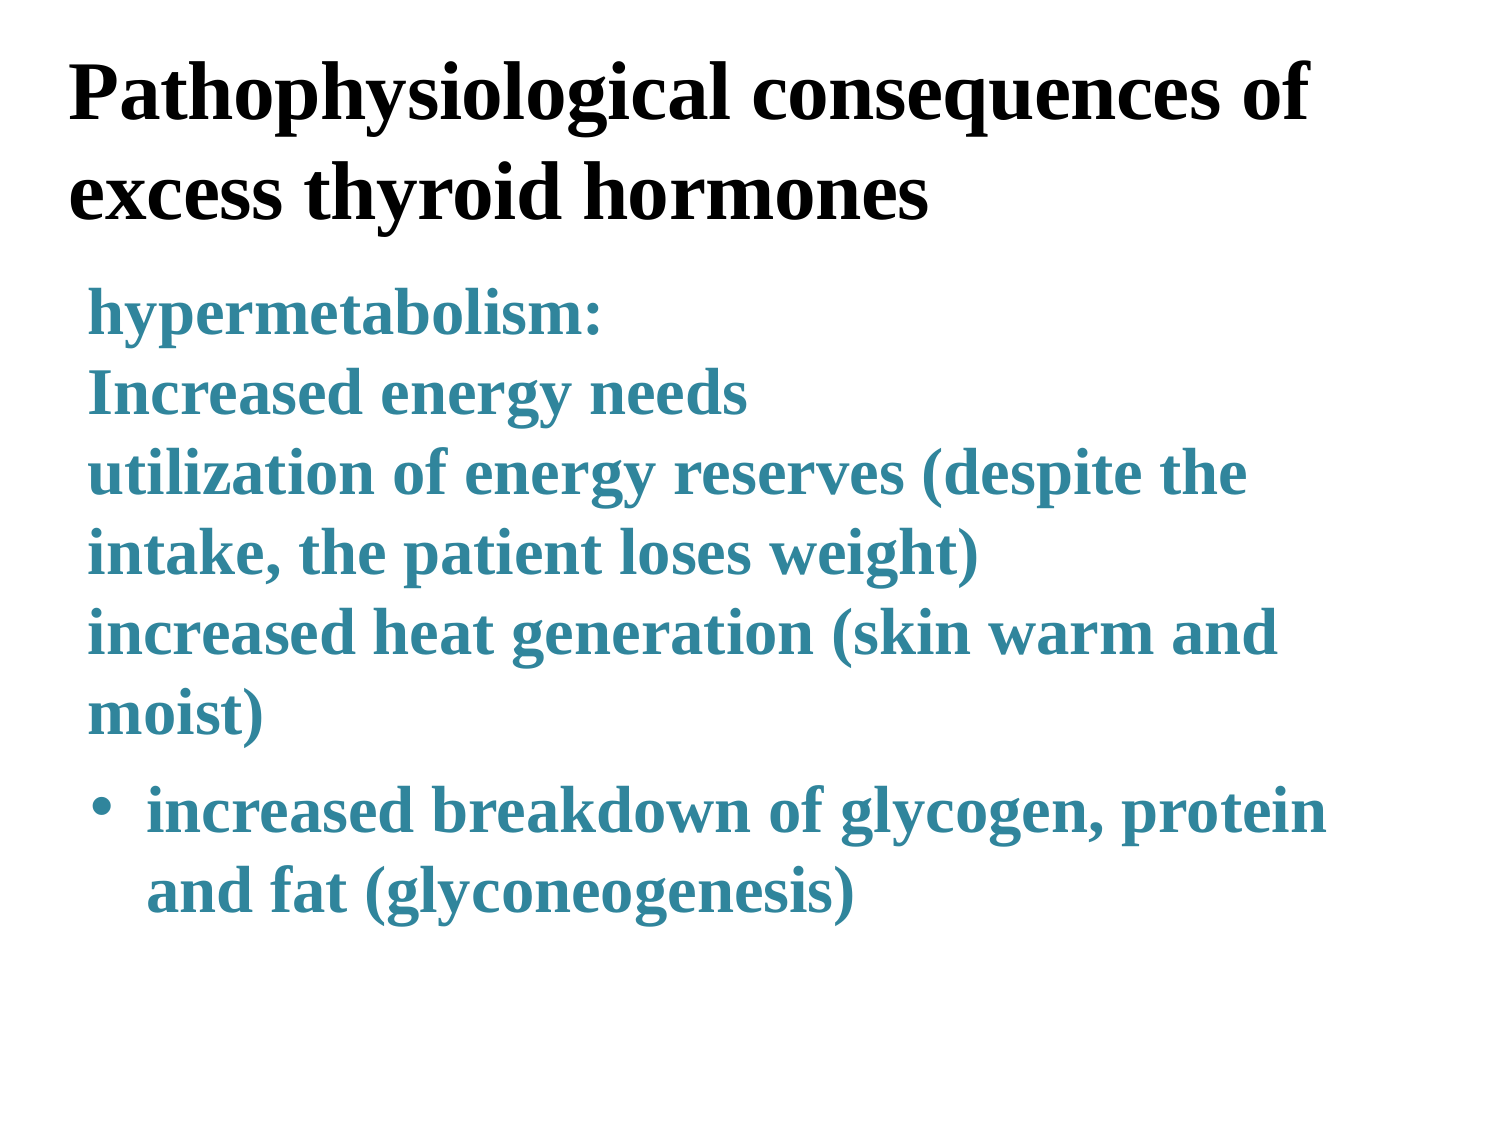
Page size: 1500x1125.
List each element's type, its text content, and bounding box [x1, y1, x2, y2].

title Pathophysiological consequences of excess thyroid hormones [68, 33, 1431, 338]
text_box hypermetabolism: Increased energy needs utilization of energy reserves (despite the intake, the patient loses weight) increased heat generation (skin warm and moist) increased breakdown of glycogen, protein and fat (glyconeogenesis) [87, 249, 1352, 926]
